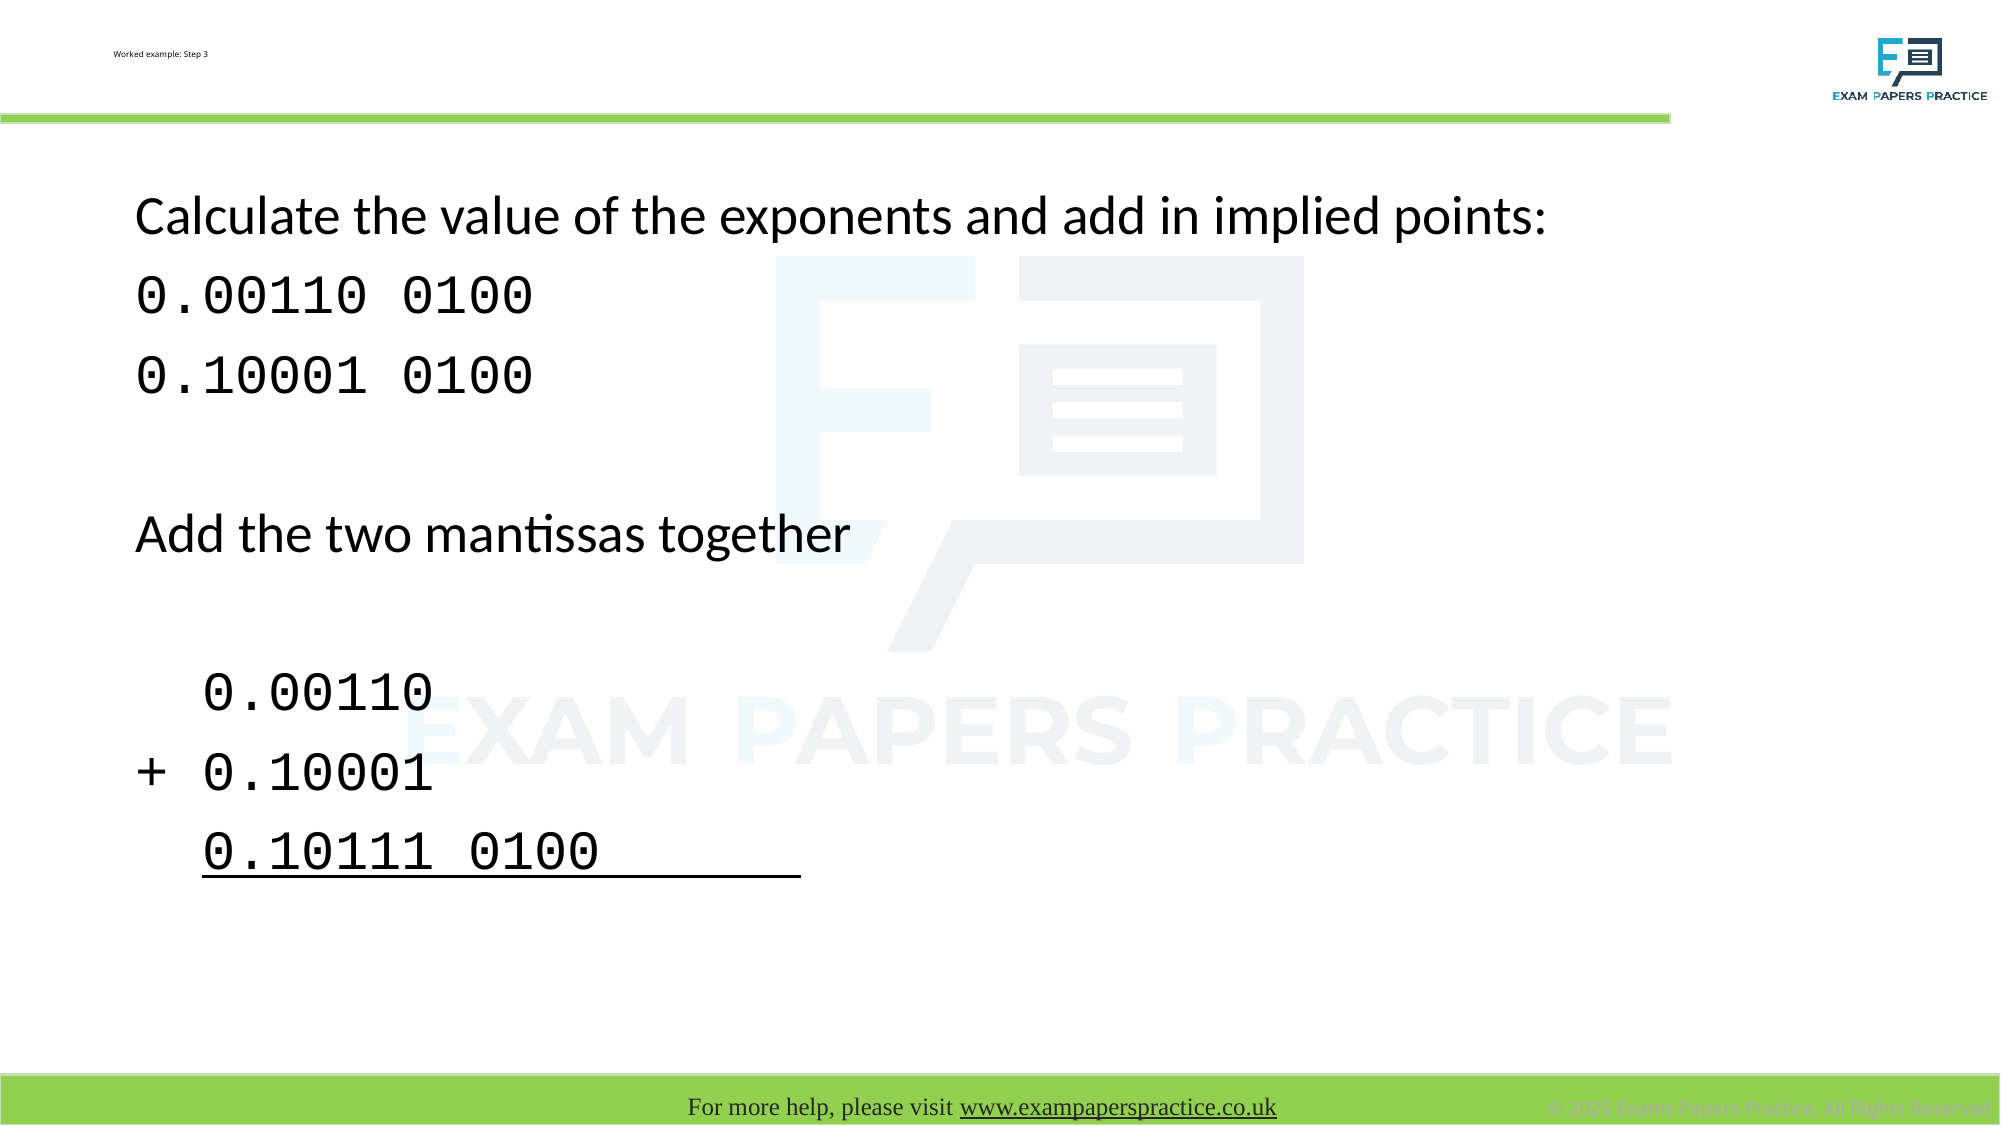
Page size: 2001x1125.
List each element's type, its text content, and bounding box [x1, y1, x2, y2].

title Worked example: Step 3 [98, 43, 1824, 68]
list Calculate the value of the exponents and add in implied points: 0.00110 0100 0.10001 0100 Add the two mantissas together 0.00110 + 0.10001 0.10111 0100 [120, 179, 1846, 893]
